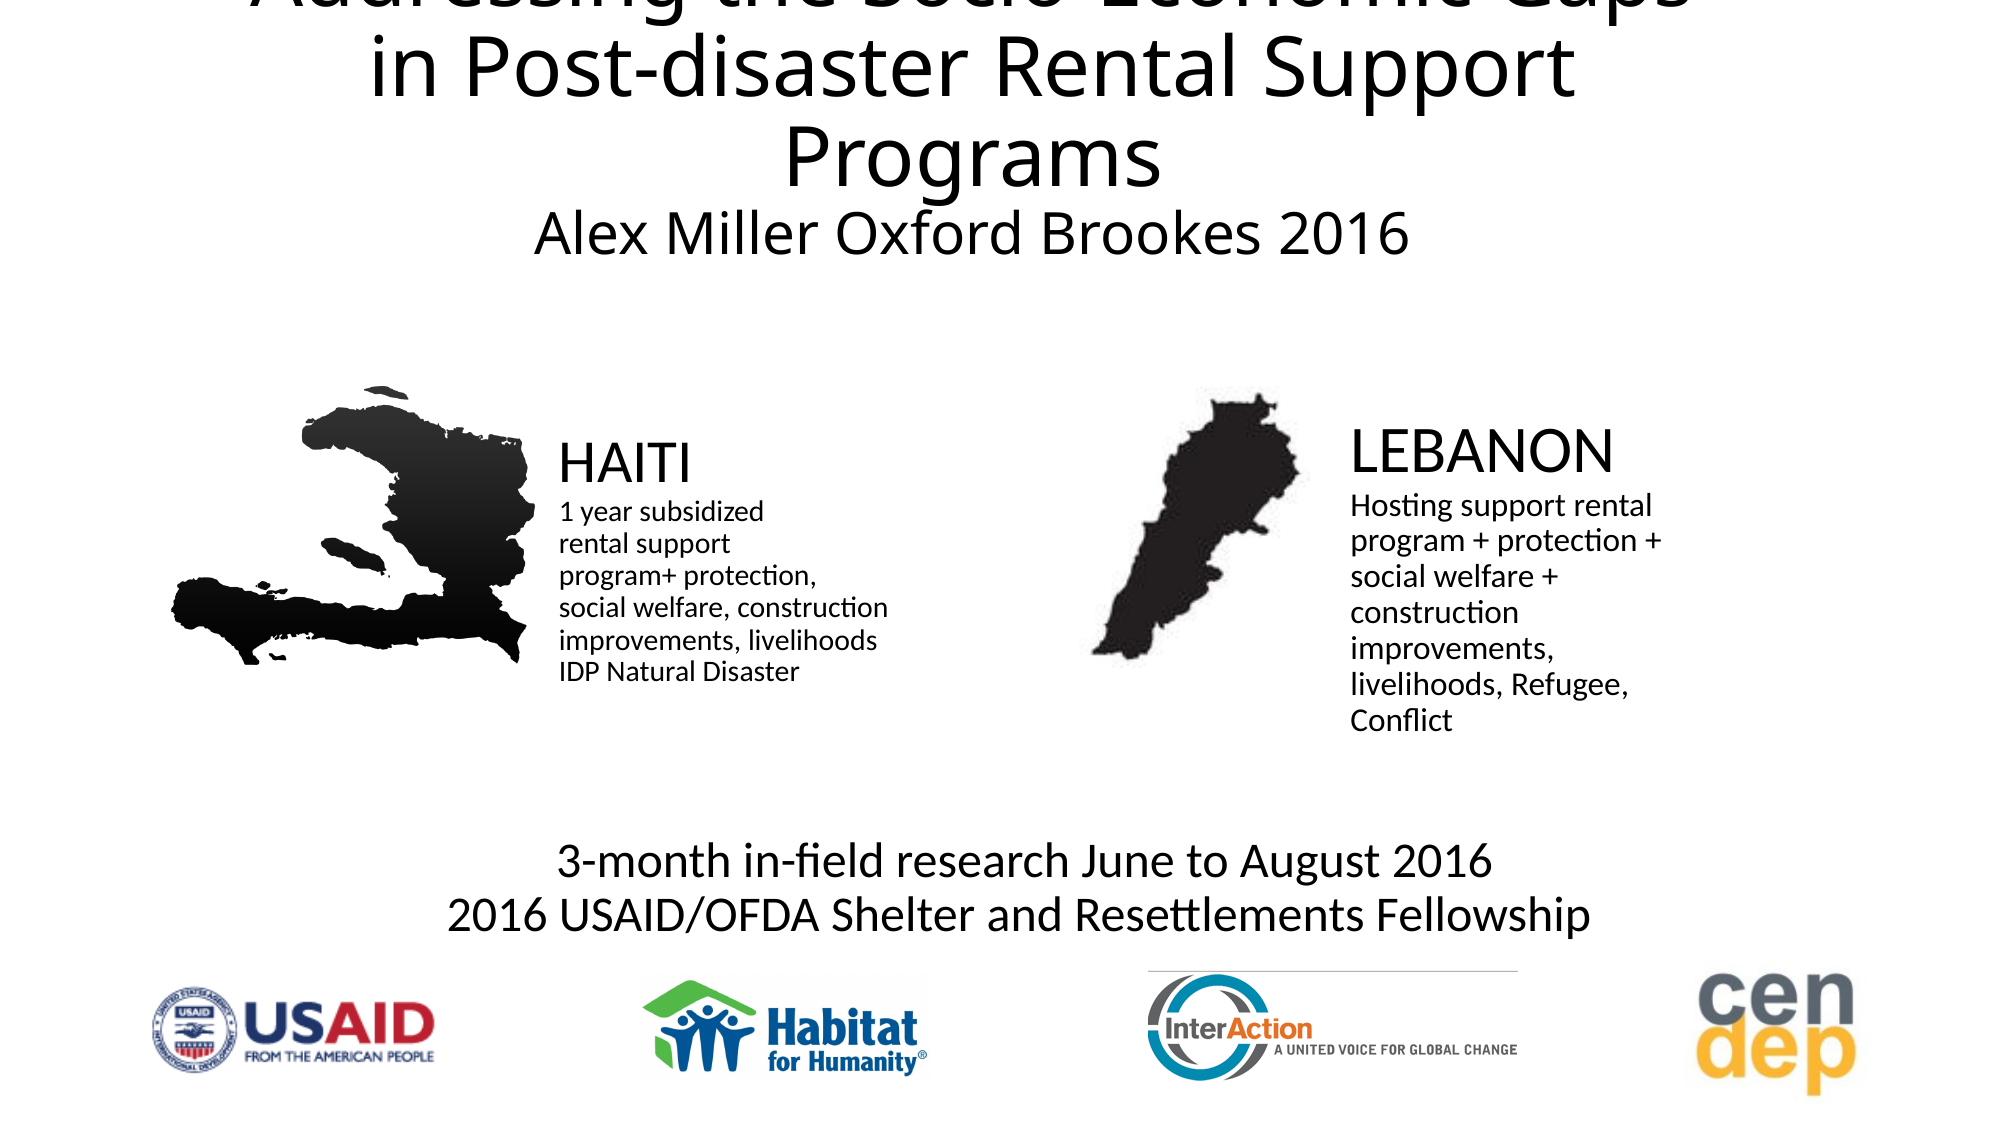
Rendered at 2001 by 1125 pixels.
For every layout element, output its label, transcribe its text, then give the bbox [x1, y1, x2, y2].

picture [169, 384, 536, 666]
picture [637, 971, 932, 1082]
text_box 3-month in-field research June to August 2016 2016 USAID/OFDA Shelter and Resettlements Fellowship [274, 827, 1775, 931]
text_box LEBANON Hosting support rental program + protection + social welfare + construction improvements, livelihoods, Refugee, Conflict [1335, 407, 1723, 750]
picture [148, 977, 444, 1089]
subtitle HAITI 1 year subsidized rental support program+ protection, social welfare, construction improvements, livelihoods IDP Natural Disaster [543, 422, 932, 765]
title Addressing the Socio-Economic Gaps in Post-disaster Rental Support Programs Alex Miller Oxford Brookes 2016 [222, 146, 1723, 408]
picture [1682, 958, 1868, 1112]
picture [1148, 970, 1518, 1098]
picture [1079, 383, 1310, 668]
